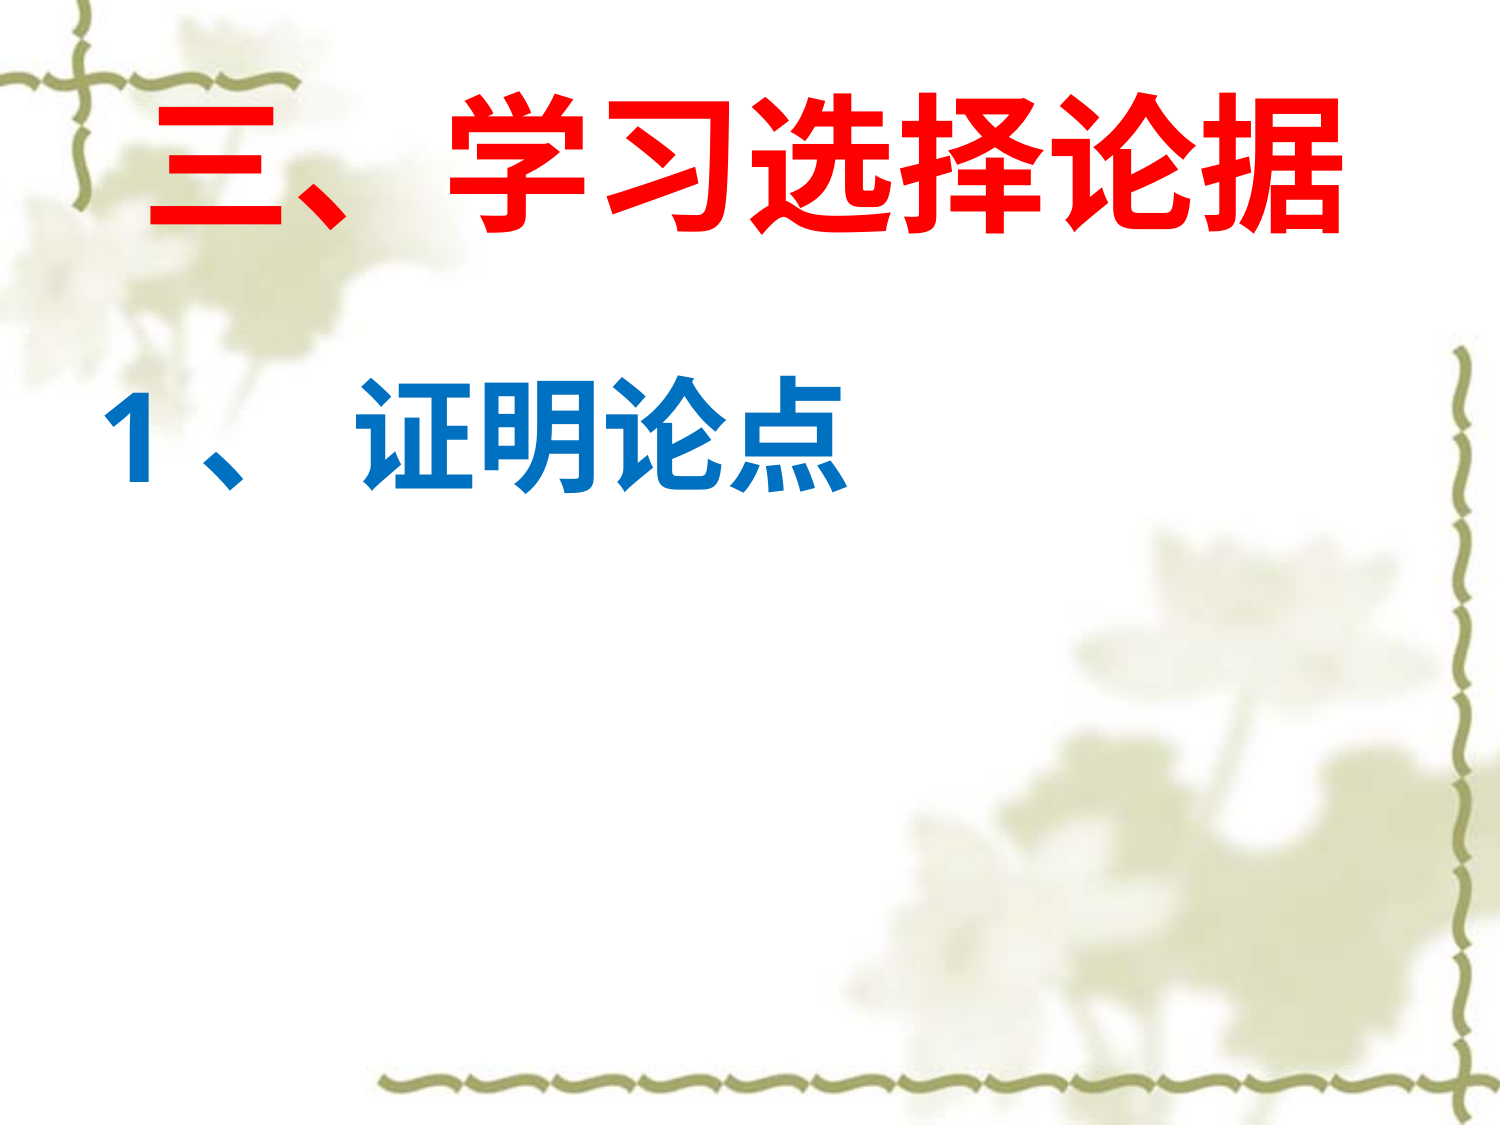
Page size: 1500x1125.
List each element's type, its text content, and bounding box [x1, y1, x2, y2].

title 三、学习选择论据 [70, 116, 1421, 305]
picture [0, 0, 1500, 1125]
list 1、 证明论点 [81, 349, 1433, 1125]
